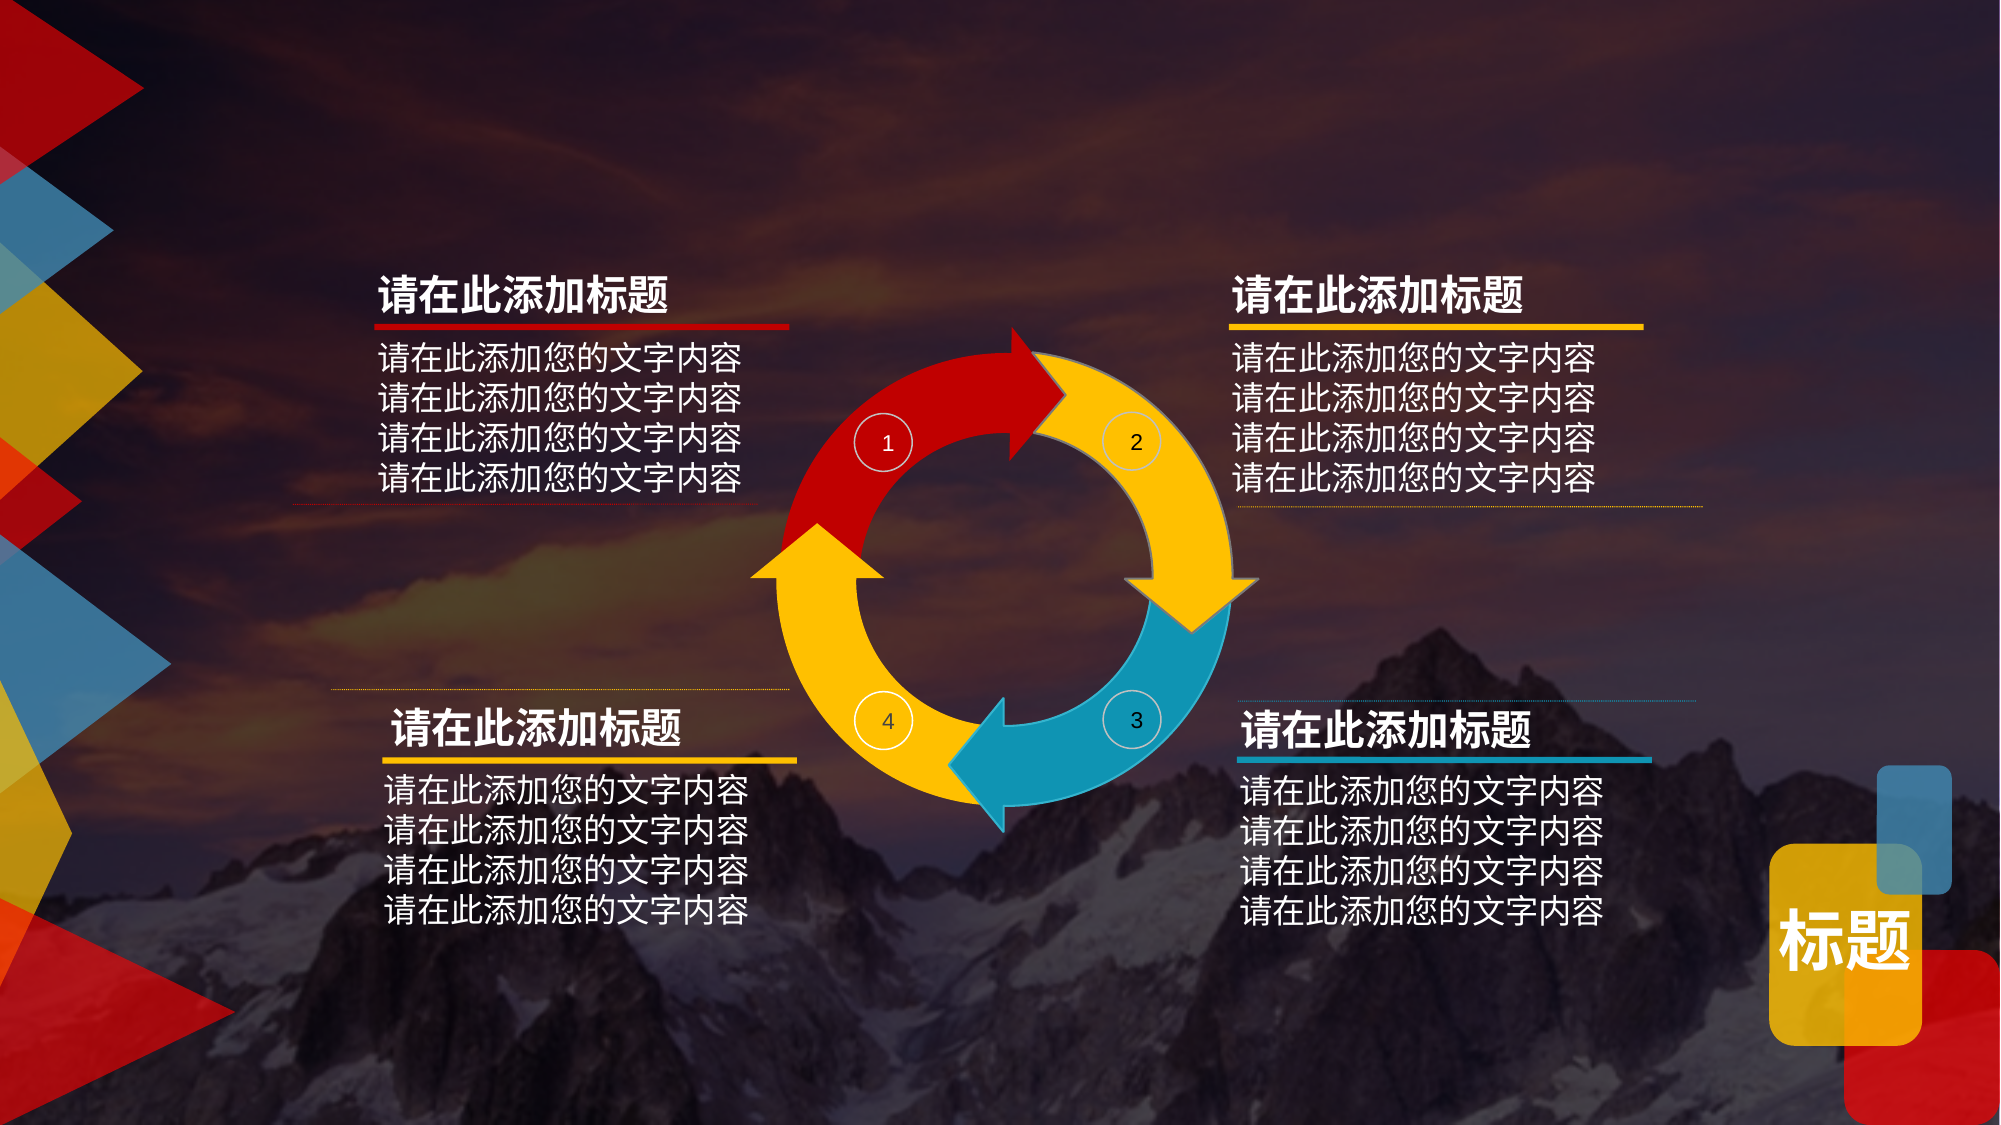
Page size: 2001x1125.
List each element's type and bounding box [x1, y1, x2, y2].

text_box [1102, 412, 1161, 471]
text_box [854, 413, 913, 472]
text_box [854, 691, 913, 750]
text_box [1103, 690, 1161, 749]
picture [0, 0, 2000, 1125]
